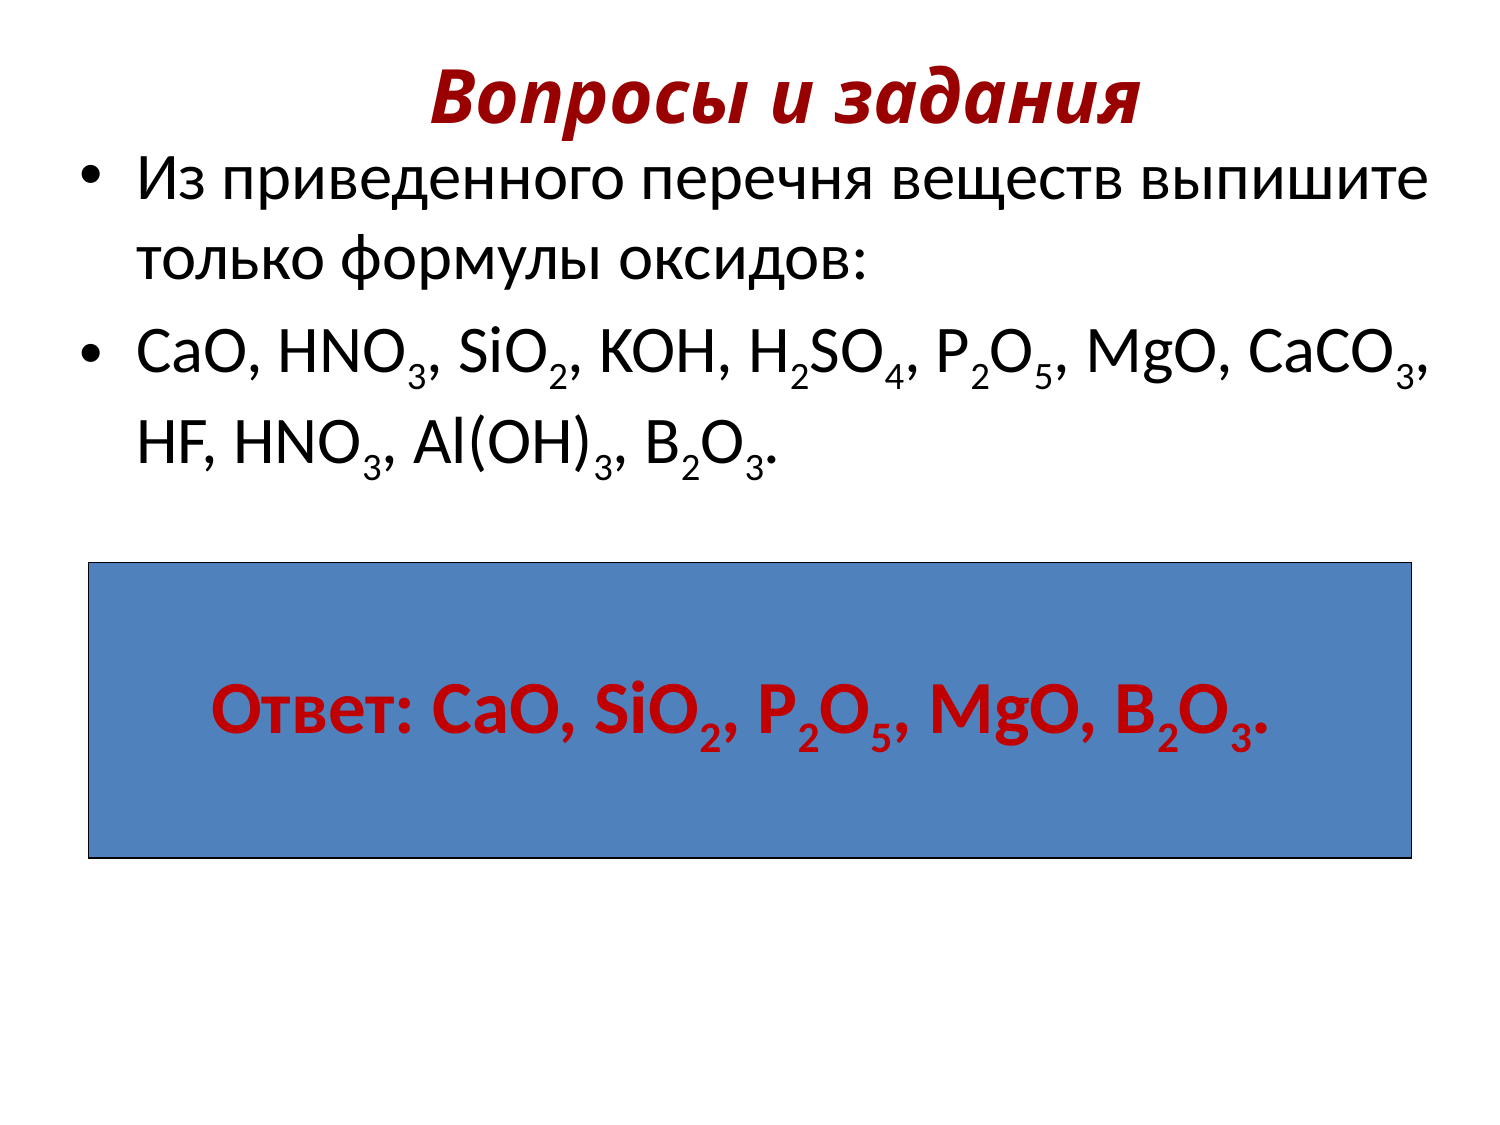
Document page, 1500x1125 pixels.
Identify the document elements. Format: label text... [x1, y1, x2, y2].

list Из приведенного перечня веществ выпишите только формулы оксидов: CaO, HNO3, SiO2, KOH, H2SO4, P2O5, MgO, CaCO3, HF, HNO3, Al(OH)3, B2O3. [64, 125, 1447, 492]
title Вопросы и задания [336, 0, 1236, 125]
text_box Ответ: CaO, SiO2, P2O5, MgO, B2O3. [88, 562, 1412, 858]
